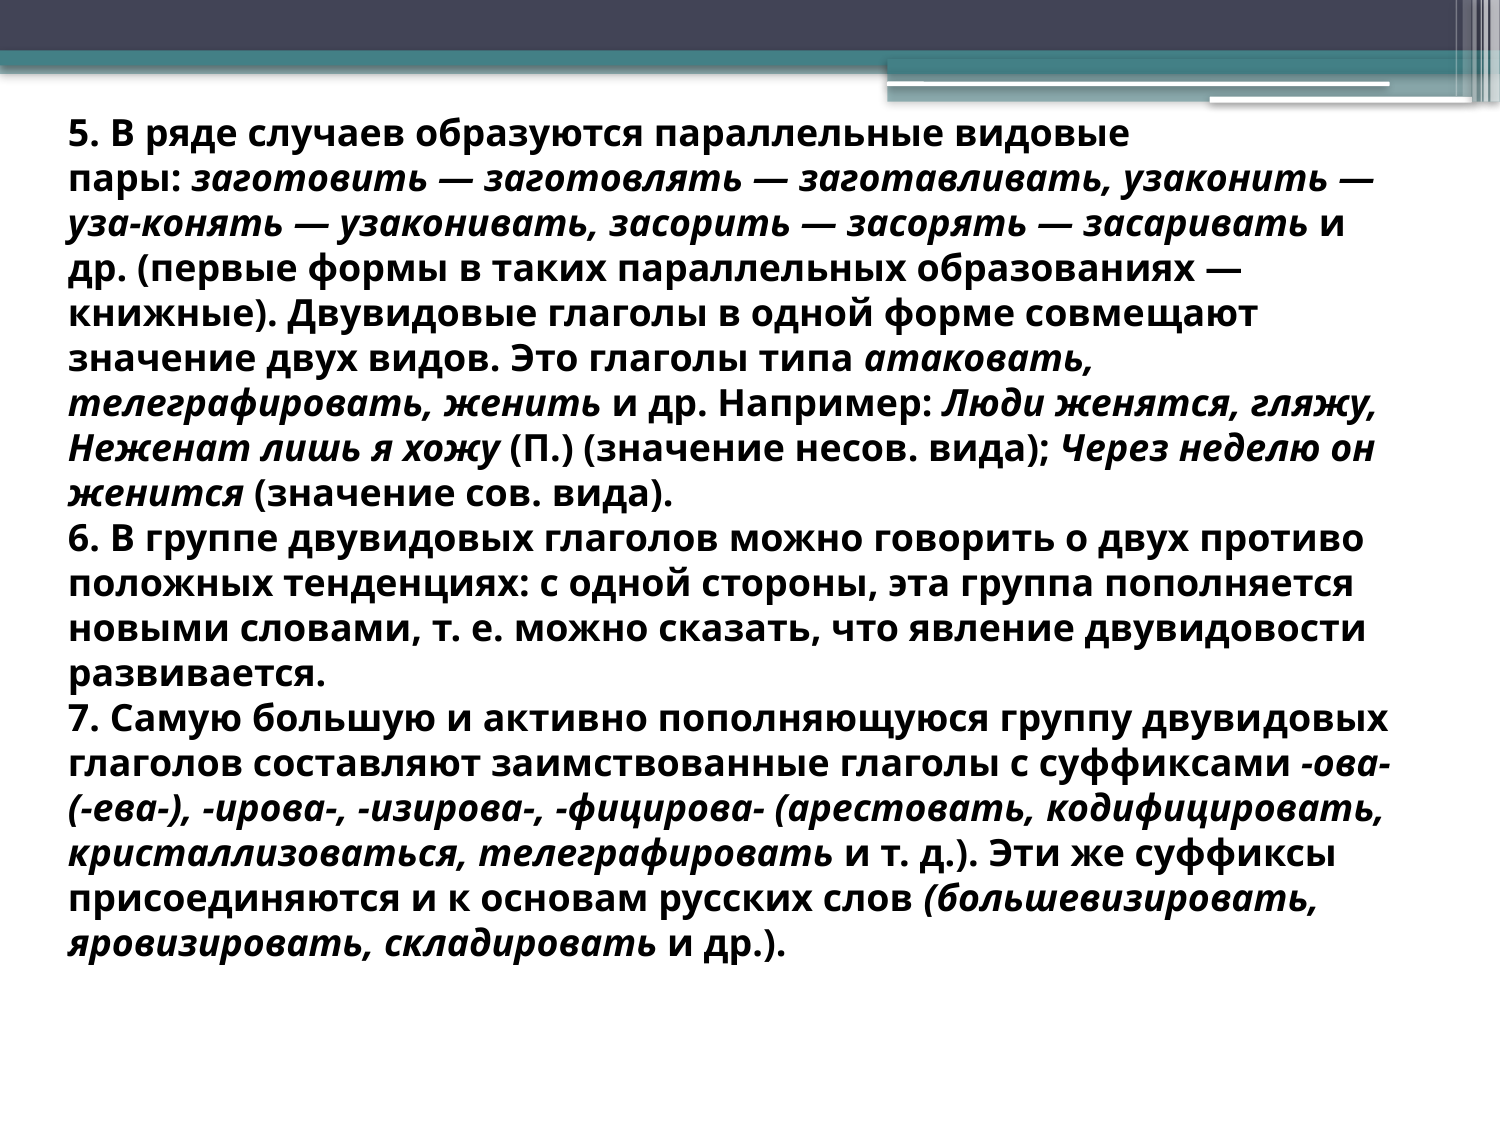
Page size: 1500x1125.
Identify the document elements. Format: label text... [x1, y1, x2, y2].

text_box 5. В ряде случаев образуются параллельные видовые пары: заготовить — заготовлять — заготавливать, узаконить — уза-конять — узаконивать, засорить — засорять — засаривать и др. (первые формы в таких параллельных образованиях — книжные). Двувидовые глаголы в одной форме совме­щают значение двух видов. Это глаголы типа ата­ковать, телеграфировать, женить и др. Например: Люди женятся, гляжу, Неженат лишь я хожу (П.) (значение несов. вида); Через неделю он женится (значение сов. вида). 6. В группе двувидовых глаголов можно говорить о двух противо­положных тенденциях: с одной стороны, эта группа пополняется новыми словами, т. е. можно сказать, что явление двувидовости развивается. 7. Самую большую и активно пополняющуюся группу двуви­довых глаголов составляют заимствованные глаголы с суффик­сами -ова- (-ева-), -ирова-, -изирова-, -фицирова- (арестовать, кодифицировать, кристаллизоваться, телеграфировать и т. д.). Эти же суффиксы присоединяются и к основам русских слов (большевизировать, яровизировать, складировать и др.). [53, 101, 1424, 972]
